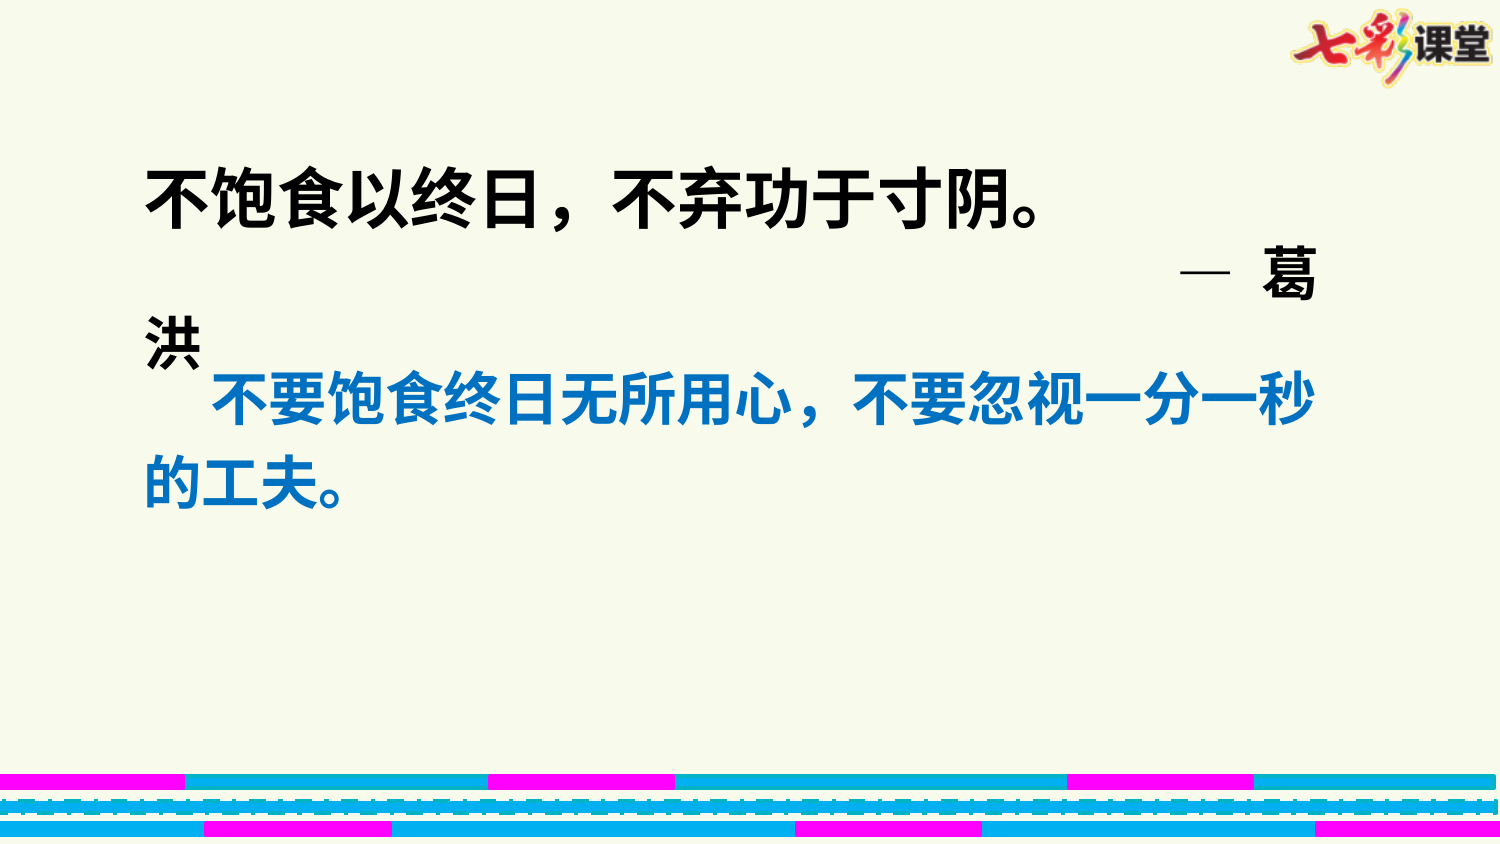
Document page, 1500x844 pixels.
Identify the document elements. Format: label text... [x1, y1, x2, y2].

picture [1289, 8, 1495, 89]
text_box 不要饱食终日无所用心，不要忽视一分一秒的工夫。 [128, 340, 1360, 524]
text_box 不饱食以终日，不弃功于寸阴。 — 葛洪 [128, 149, 1360, 340]
